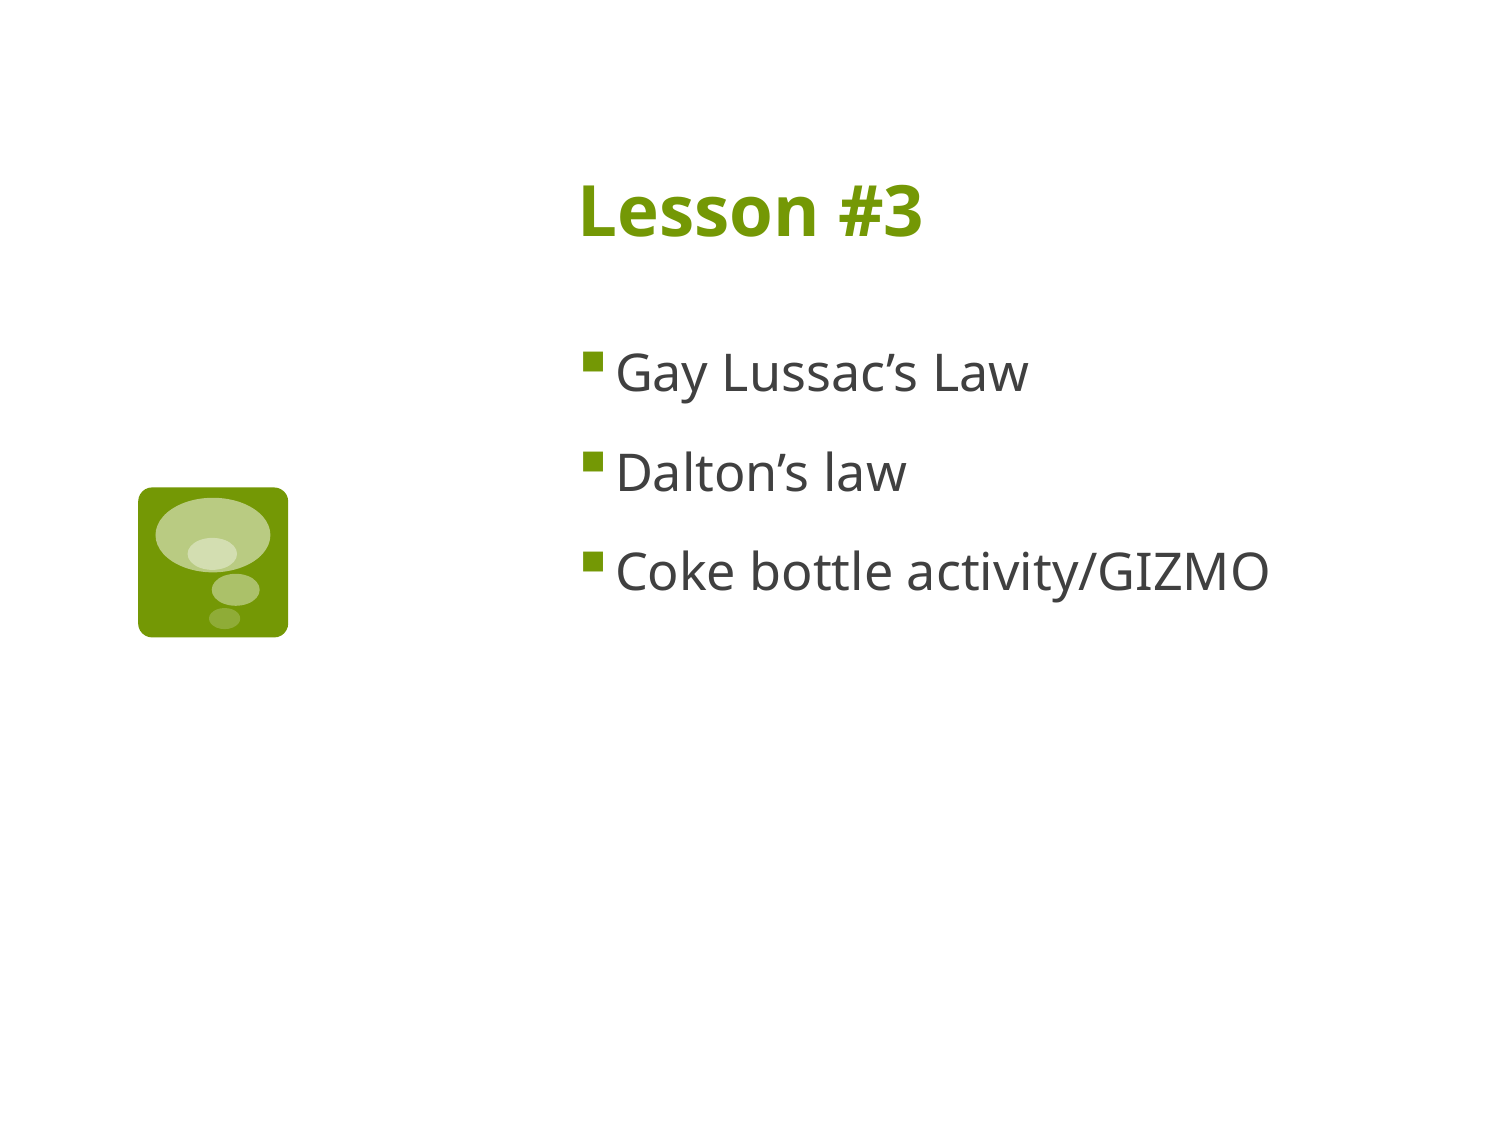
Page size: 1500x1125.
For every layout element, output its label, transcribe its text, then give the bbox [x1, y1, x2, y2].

list Gay Lussac’s Law Dalton’s law Coke bottle activity/GIZMO [562, 331, 1374, 1005]
title Lesson #3 [562, 112, 1375, 258]
